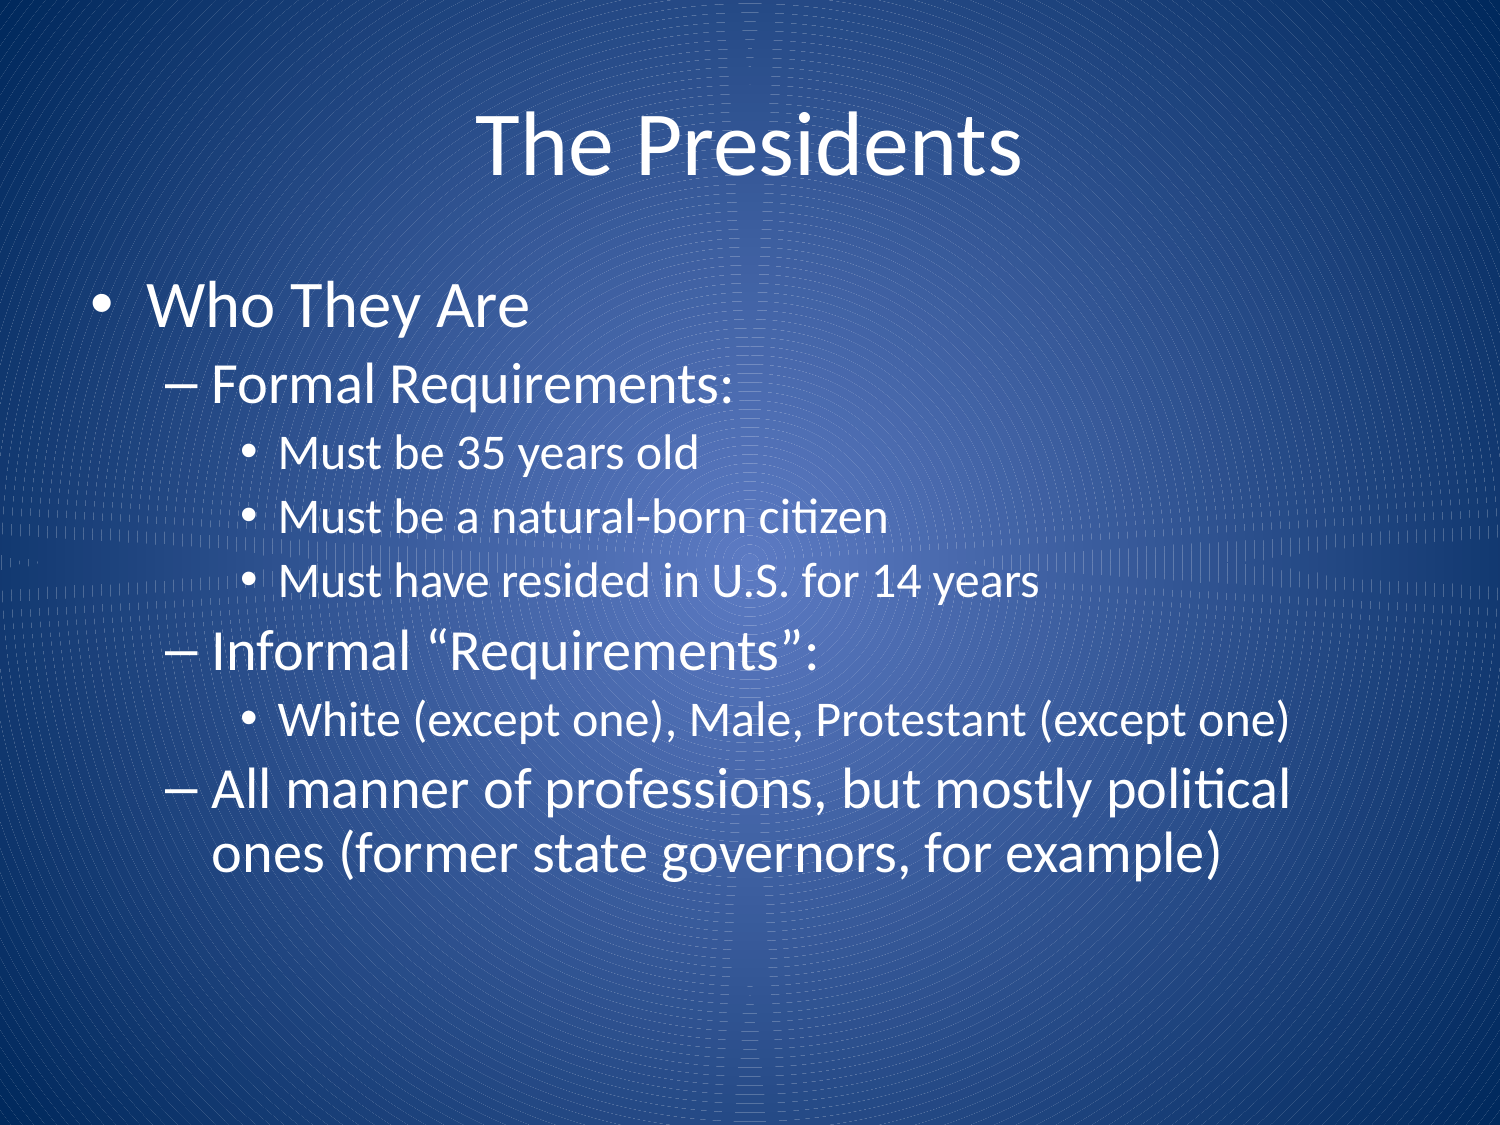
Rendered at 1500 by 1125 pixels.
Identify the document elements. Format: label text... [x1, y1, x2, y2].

list Who They Are Formal Requirements: Must be 35 years old Must be a natural-born citizen Must have resided in U.S. for 14 years Informal “Requirements”: White (except one), Male, Protestant (except one) All manner of professions, but mostly political ones (former state governors, for example) [75, 262, 1425, 1005]
title The Presidents [75, 45, 1425, 233]
